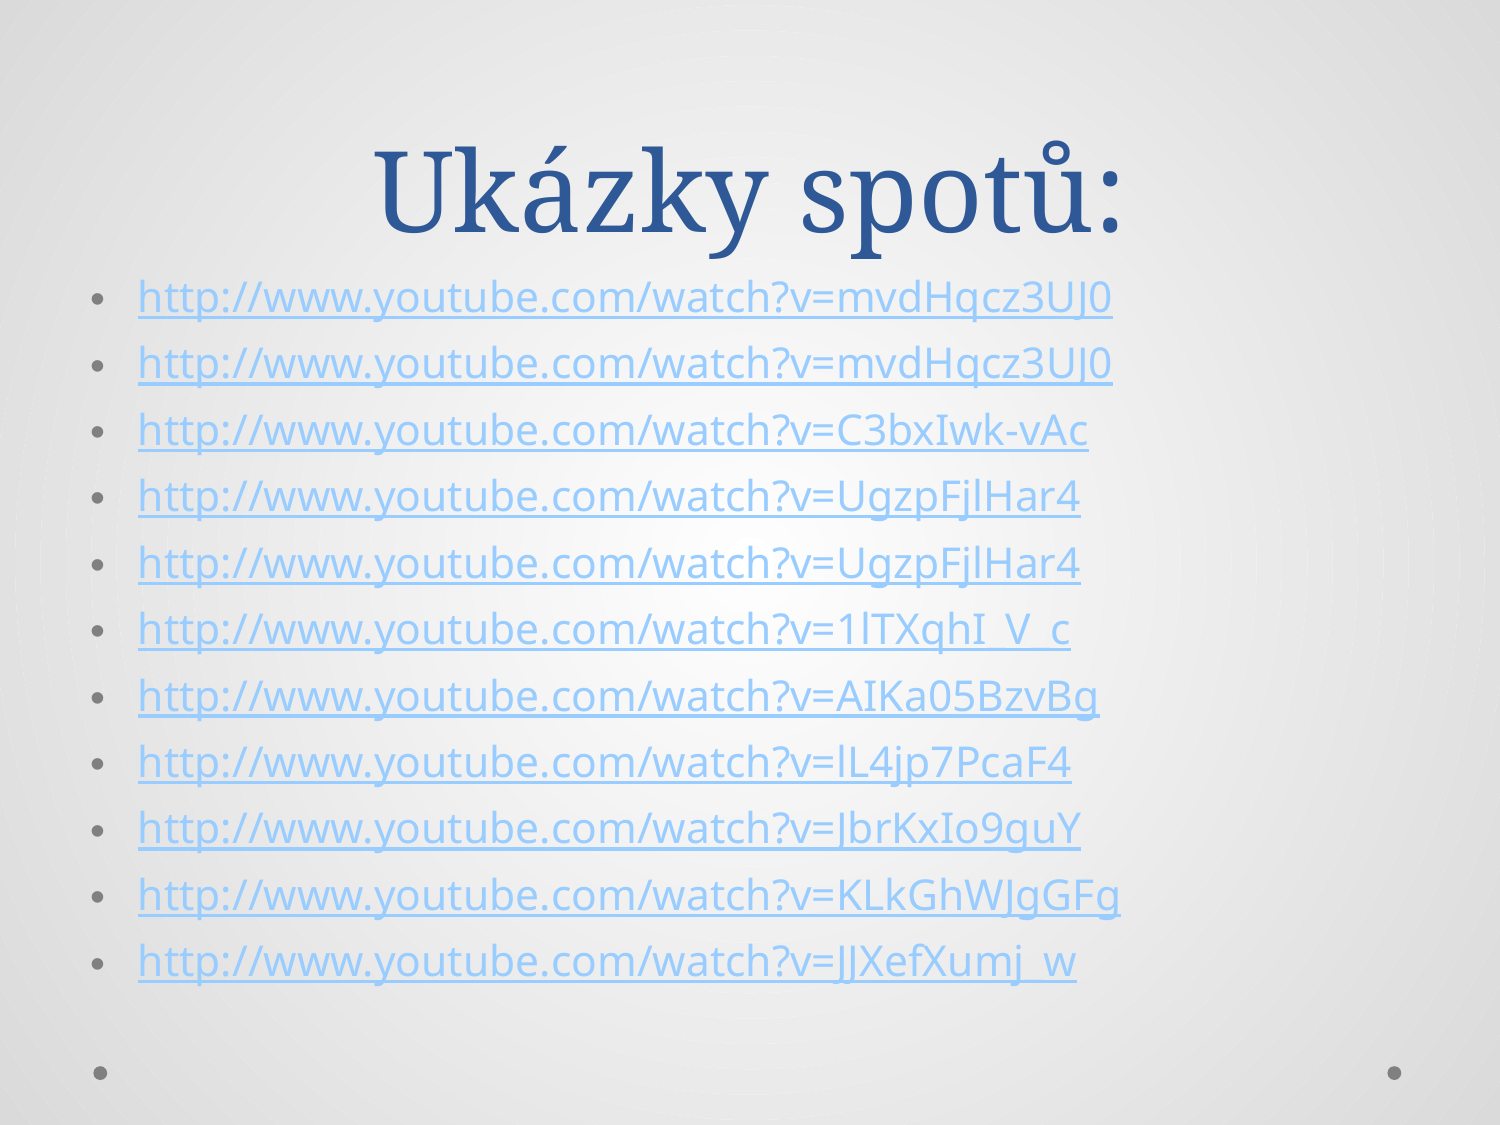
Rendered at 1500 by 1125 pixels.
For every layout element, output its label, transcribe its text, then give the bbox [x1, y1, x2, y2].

list http://www.youtube.com/watch?v=mvdHqcz3UJ0 http://www.youtube.com/watch?v=mvdHqcz3UJ0 http://www.youtube.com/watch?v=C3bxIwk-vAc http://www.youtube.com/watch?v=UgzpFjlHar4 http://www.youtube.com/watch?v=UgzpFjlHar4 http://www.youtube.com/watch?v=1lTXqhI_V_c http://www.youtube.com/watch?v=AIKa05BzvBg http://www.youtube.com/watch?v=lL4jp7PcaF4 http://www.youtube.com/watch?v=JbrKxIo9guY http://www.youtube.com/watch?v=KLkGhWJgGFg http://www.youtube.com/watch?v=JJXefXumj_w [75, 262, 1425, 1005]
title Ukázky spotů: [75, 0, 1425, 262]
